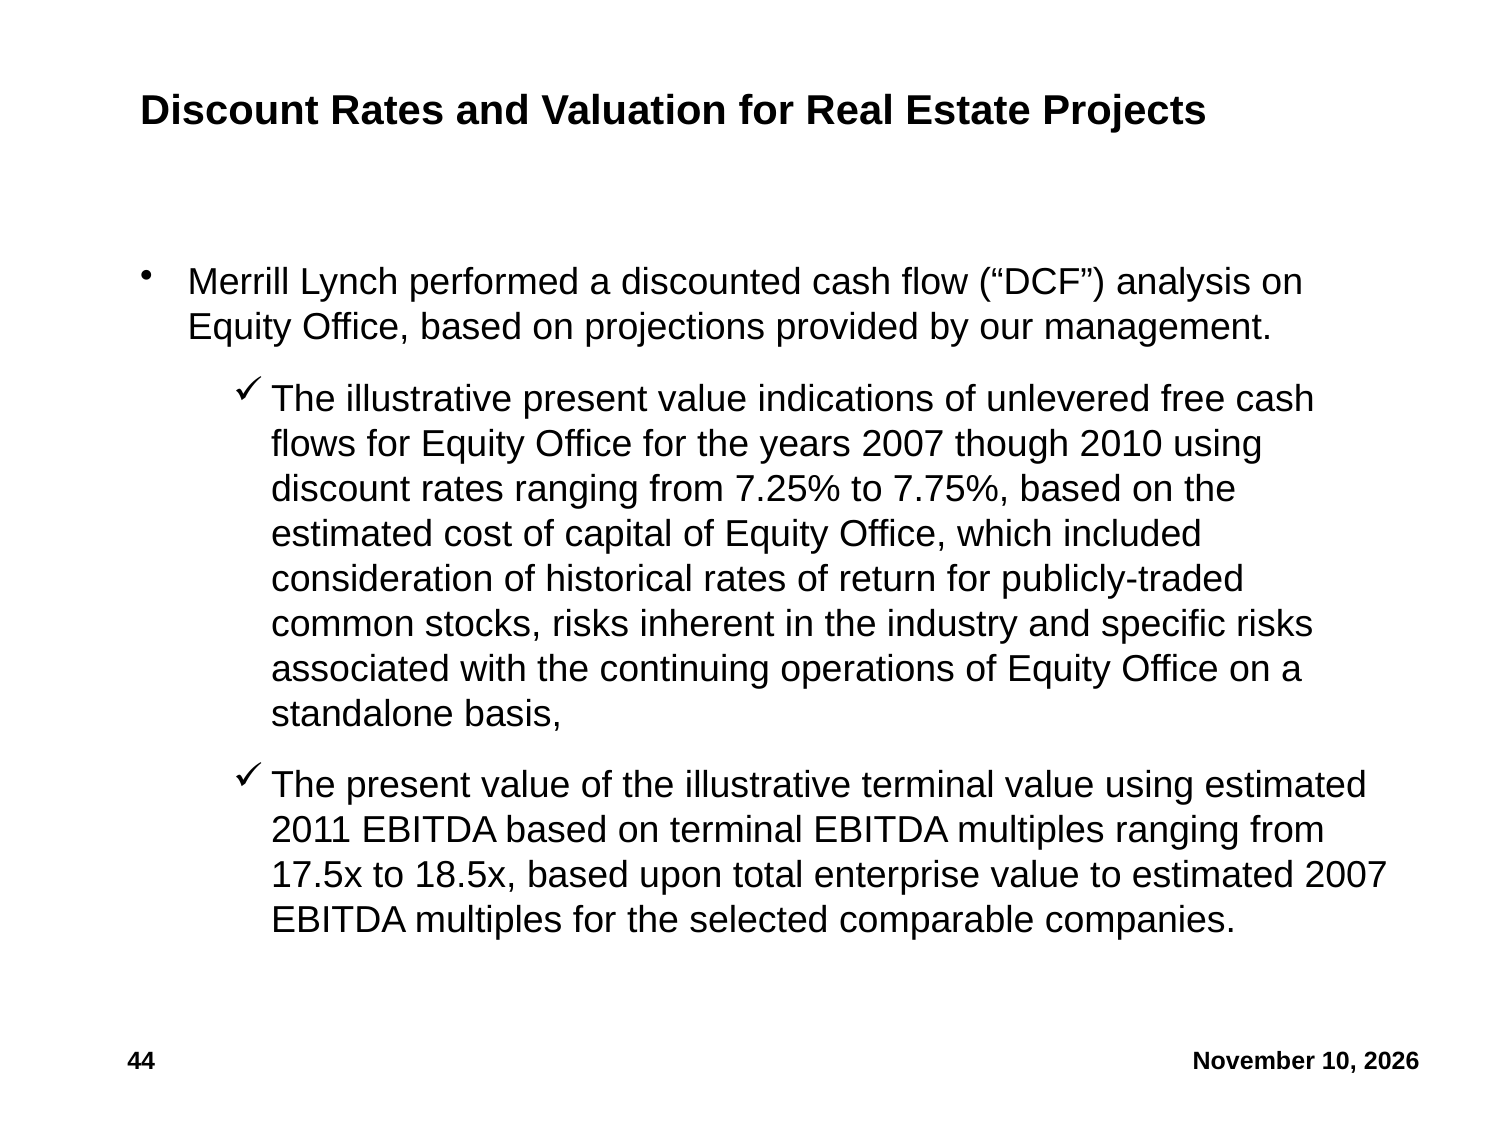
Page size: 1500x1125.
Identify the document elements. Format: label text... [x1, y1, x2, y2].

title Discount Rates and Valuation for Real Estate Projects [124, 74, 1376, 226]
list Merrill Lynch performed a discounted cash flow (“DCF”) analysis on Equity Office, based on projections provided by our management. The illustrative present value indications of unlevered free cash flows for Equity Office for the years 2007 though 2010 using discount rates ranging from 7.25% to 7.75%, based on the estimated cost of capital of Equity Office, which included consideration of historical rates of return for publicly-traded common stocks, risks inherent in the industry and specific risks associated with the continuing operations of Equity Office on a standalone basis, The present value of the illustrative terminal value using estimated 2011 EBITDA based on terminal EBITDA multiples ranging from 17.5x to 18.5x, based upon total enterprise value to estimated 2007 EBITDA multiples for the selected comparable companies. [124, 249, 1413, 1001]
